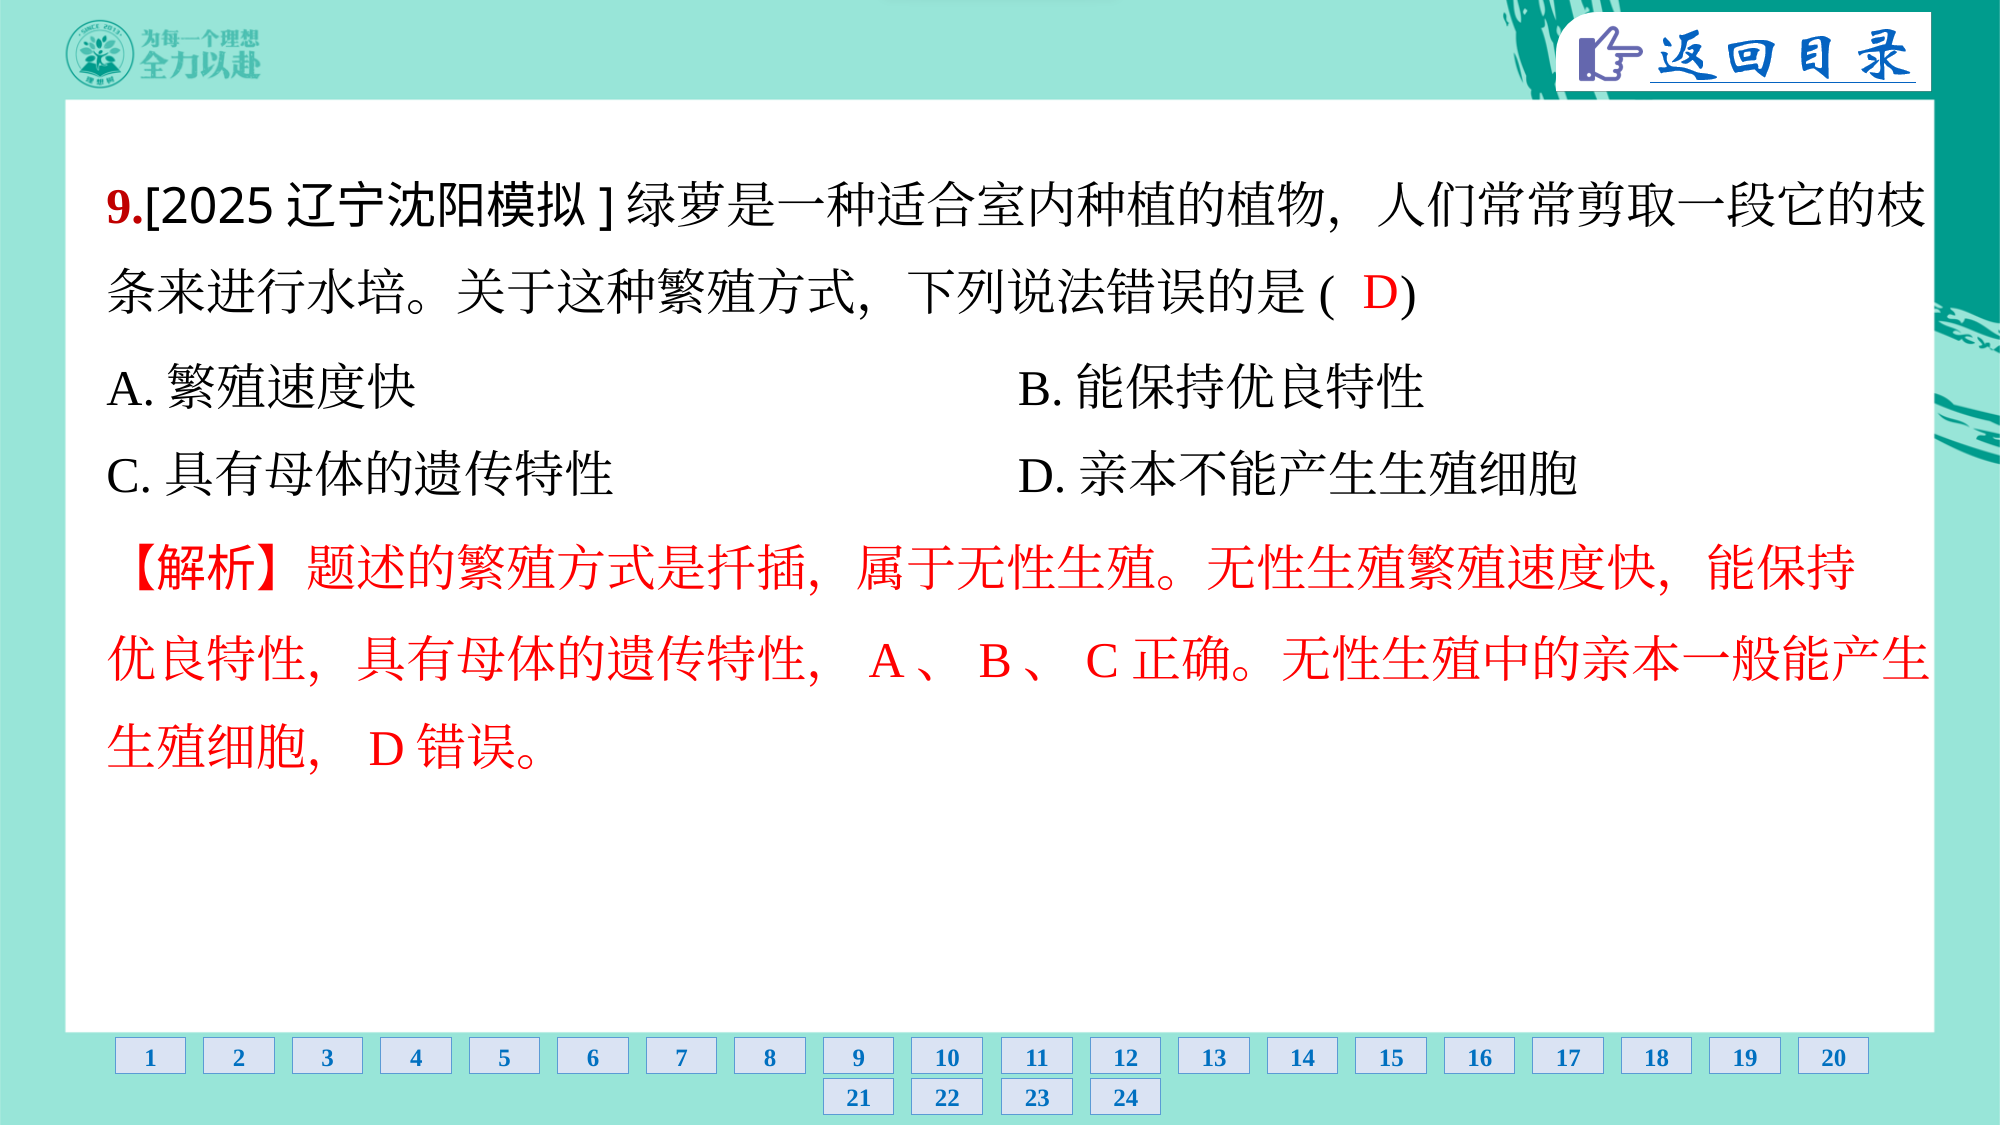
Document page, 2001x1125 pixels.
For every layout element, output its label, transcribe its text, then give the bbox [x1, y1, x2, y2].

text_box D [1344, 231, 1417, 310]
picture [0, 0, 2000, 1125]
text_box 9.[2025辽宁沈阳模拟]绿萝是一种适合室内种植的植物，人们常常剪取一段它的枝 条来进行水培。关于这种繁殖方式，下列说法错误的是( ) [106, 141, 1895, 312]
text_box A.繁殖速度快 B.能保持优良特性 C.具有母体的遗传特性 D.亲本不能产生生殖细胞 [106, 323, 1895, 493]
text_box 【解析】题述的繁殖方式是扦插，属于无性生殖。无性生殖繁殖速度快，能保持 优良特性，具有母体的遗传特性，A、B、C正确。无性生殖中的亲本一般能产生 生殖细胞，D错误。 [106, 504, 1895, 766]
